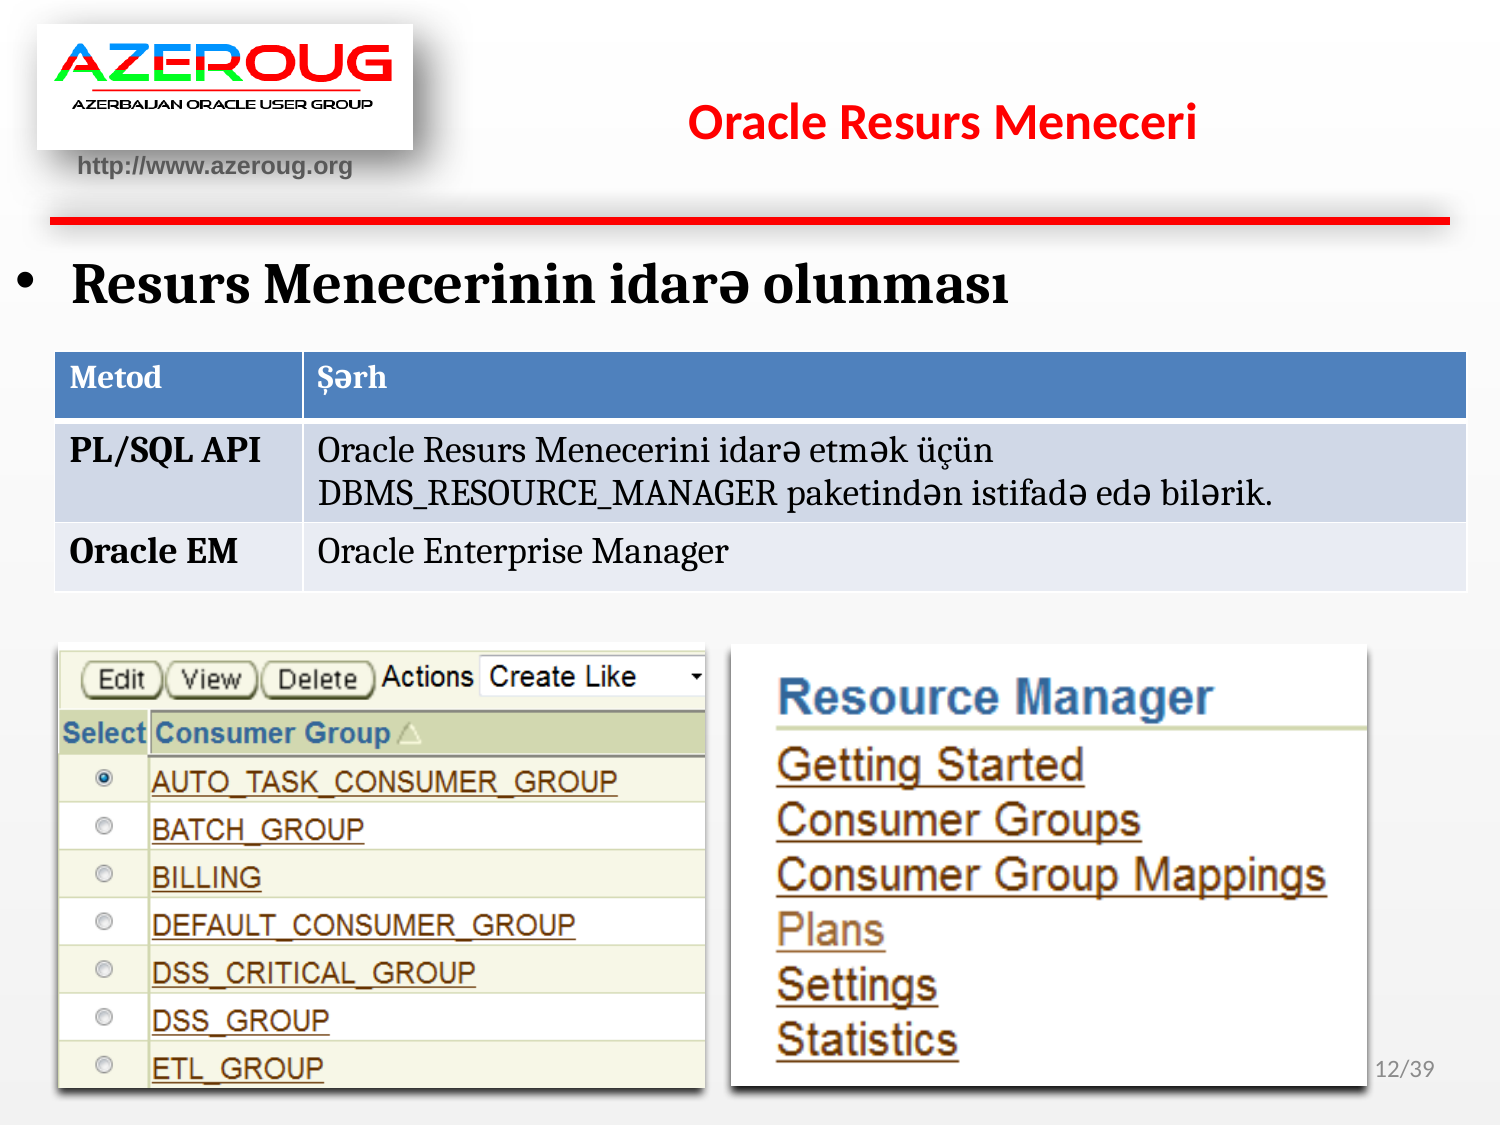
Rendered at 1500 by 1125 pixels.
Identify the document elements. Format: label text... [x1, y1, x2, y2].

picture [37, 24, 413, 150]
table_header Şərh [304, 352, 1466, 418]
table_cell Oracle Enterprise Manager [304, 523, 1466, 591]
picture [58, 642, 705, 1089]
picture [731, 644, 1368, 1087]
table_cell Oracle Resurs Menecerini idarə etmək üçün DBMS_RESOURCE_MANAGER paketindən istifadə edə bilərik. [304, 424, 1466, 522]
text_box Resurs Menecerinin idarə olunması [0, 237, 1500, 1125]
picture [50, 217, 1450, 225]
table_cell Oracle EM [55, 523, 302, 591]
table_header Metod [55, 352, 302, 418]
title Oracle Resurs Meneceri [487, 49, 1401, 188]
table_cell PL/SQL API [55, 424, 302, 522]
